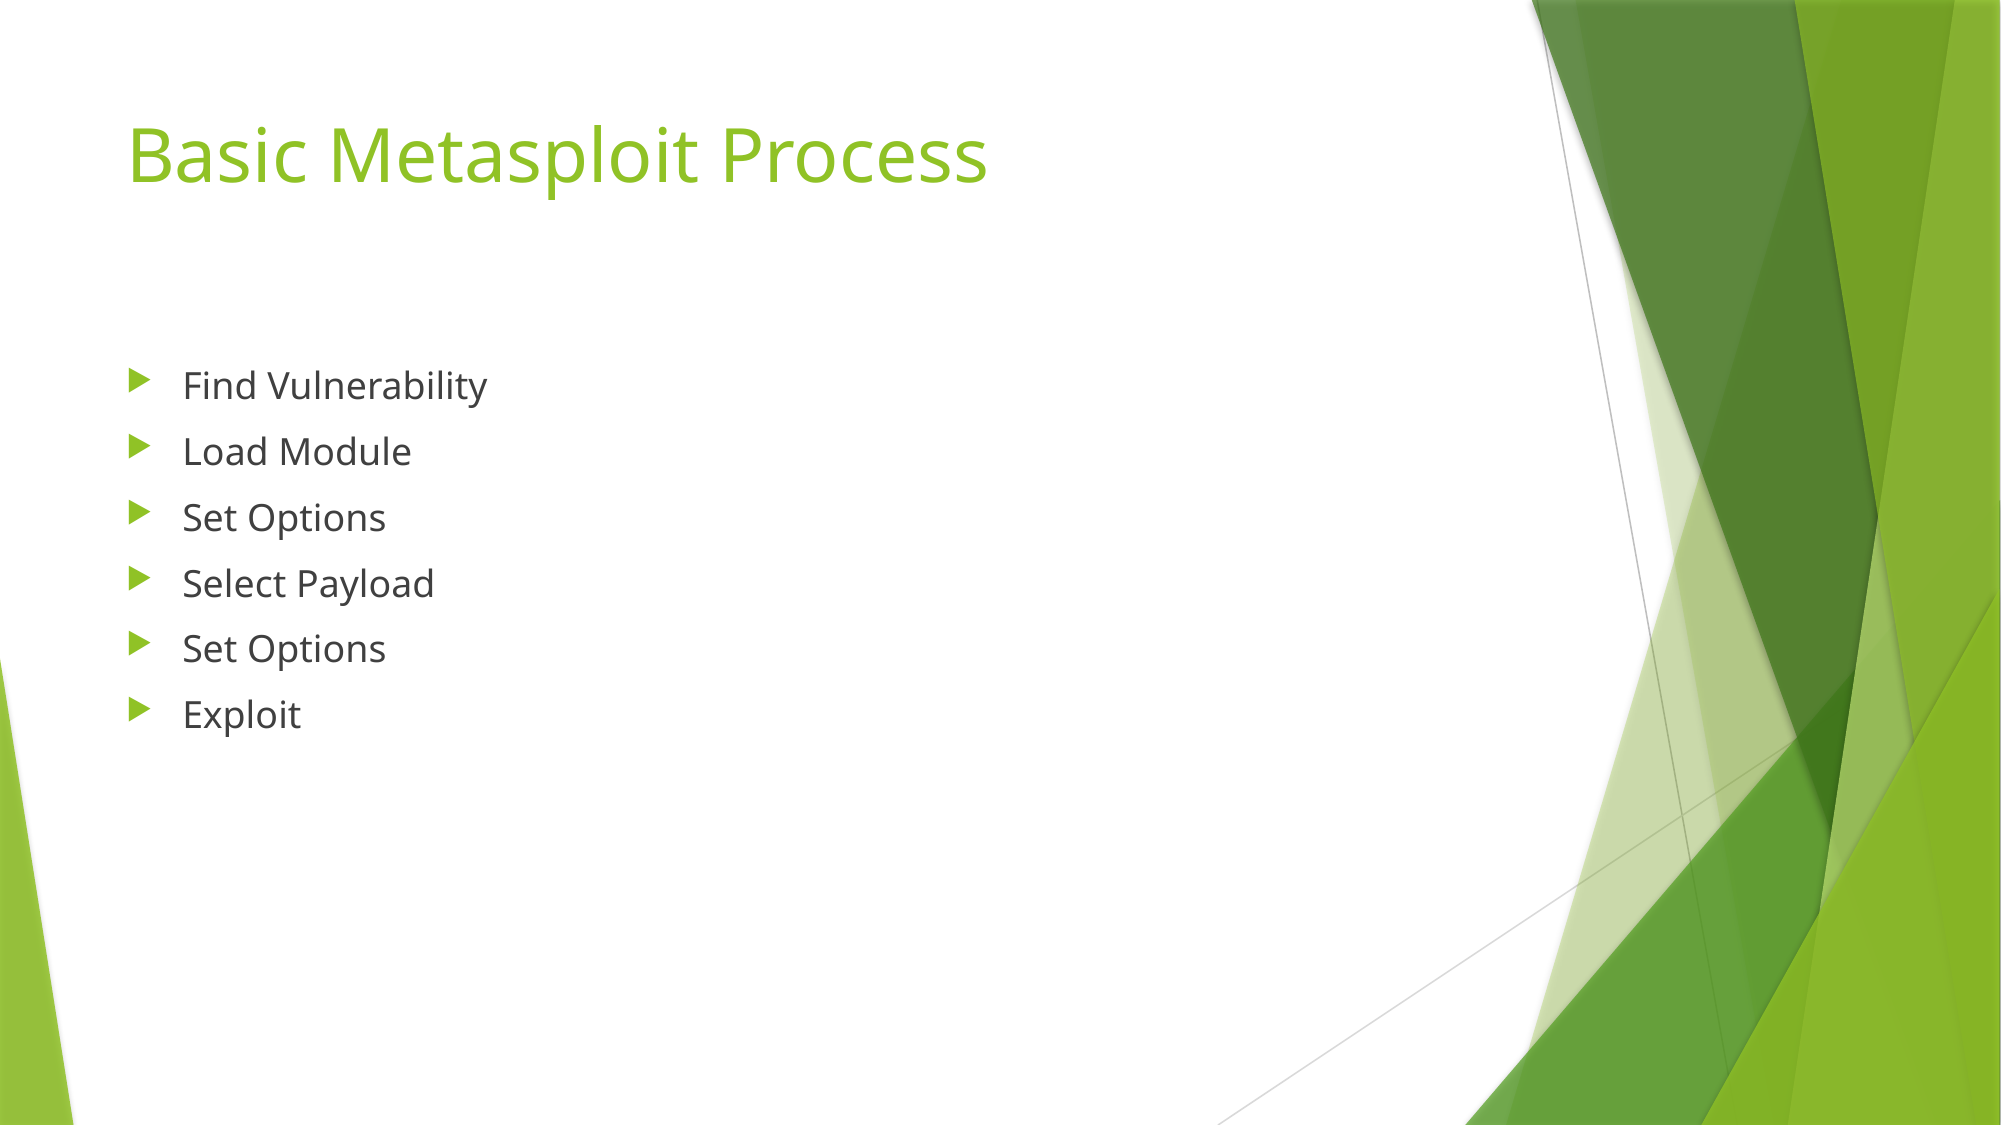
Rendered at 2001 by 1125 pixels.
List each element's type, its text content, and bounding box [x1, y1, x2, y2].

title Basic Metasploit Process [111, 99, 1522, 317]
list Find Vulnerability Load Module Set Options Select Payload Set Options Exploit [111, 354, 1522, 992]
